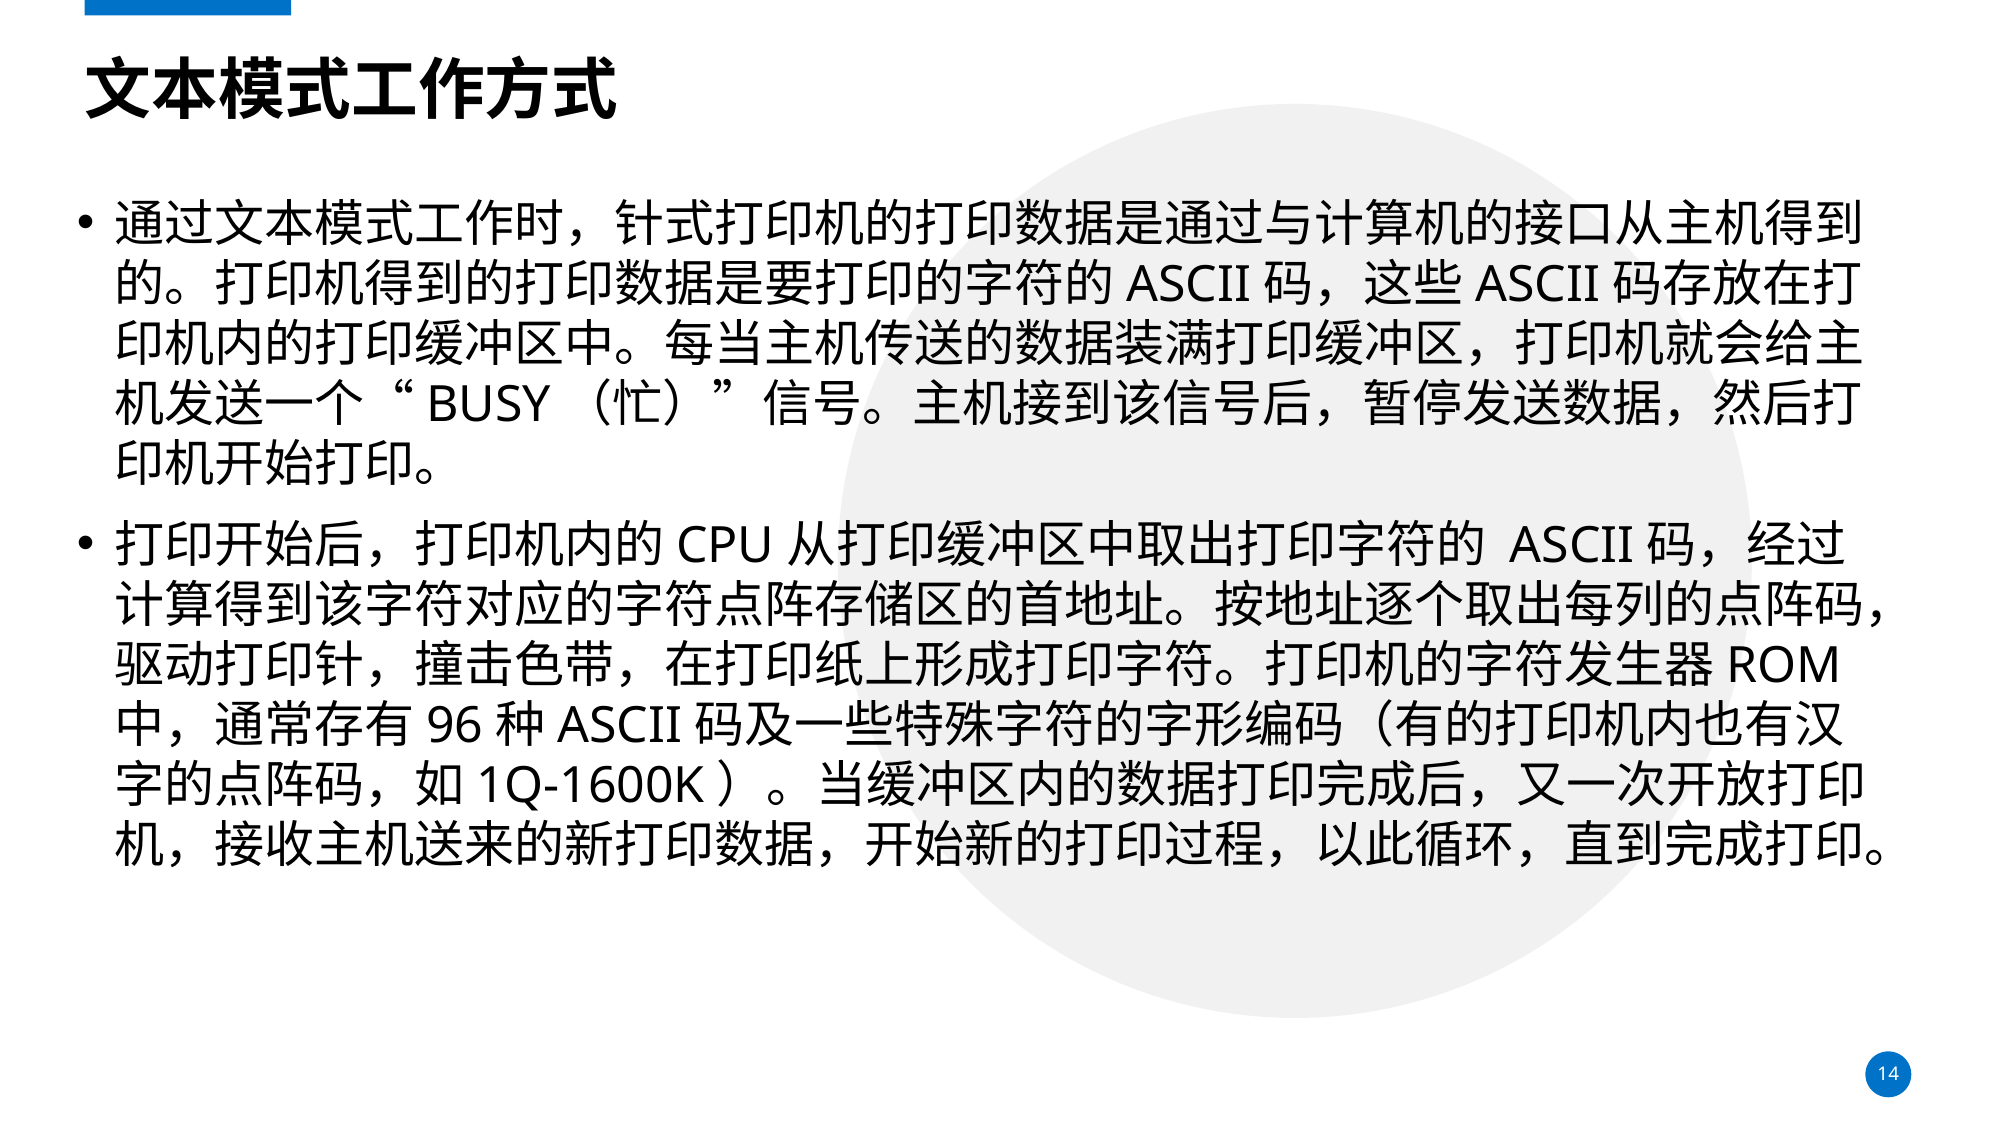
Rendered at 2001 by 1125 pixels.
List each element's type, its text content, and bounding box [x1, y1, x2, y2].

text_box [394, 375, 2000, 450]
slide_number 14 [1864, 1059, 1913, 1090]
title 文本模式工作方式 [84, 107, 895, 191]
list 通过文本模式工作时，针式打印机的打印数据是通过与计算机的接口从主机得到的。打印机得到的打印数据是要打印的字符的ASCII码，这些ASCII码存放在打印机内的打印缓冲区中。每当主机传送的数据装满打印缓冲区，打印机就会给主机发送一个“BUSY（忙）”信号。主机接到该信号后，暂停发送数据，然后打印机开始打印。 打印开始后，打印机内的CPU从打印缓冲区中取出打印字符的 ASCII码，经过计算得到该字符对应的字符点阵存储区的首地址。按地址逐个取出每列的点阵码，驱动打印针，撞击色带，在打印纸上形成打印字符。打印机的字符发生器ROM中，通常存有96种ASCII码及一些特殊字符的字形编码（有的打印机内也有汉字的点阵码，如1Q-1600K）。当缓冲区内的数据打印完成后，又一次开放打印机，接收主机送来的新打印数据，开始新的打印过程，以此循环，直到完成打印。 [76, 191, 1889, 988]
